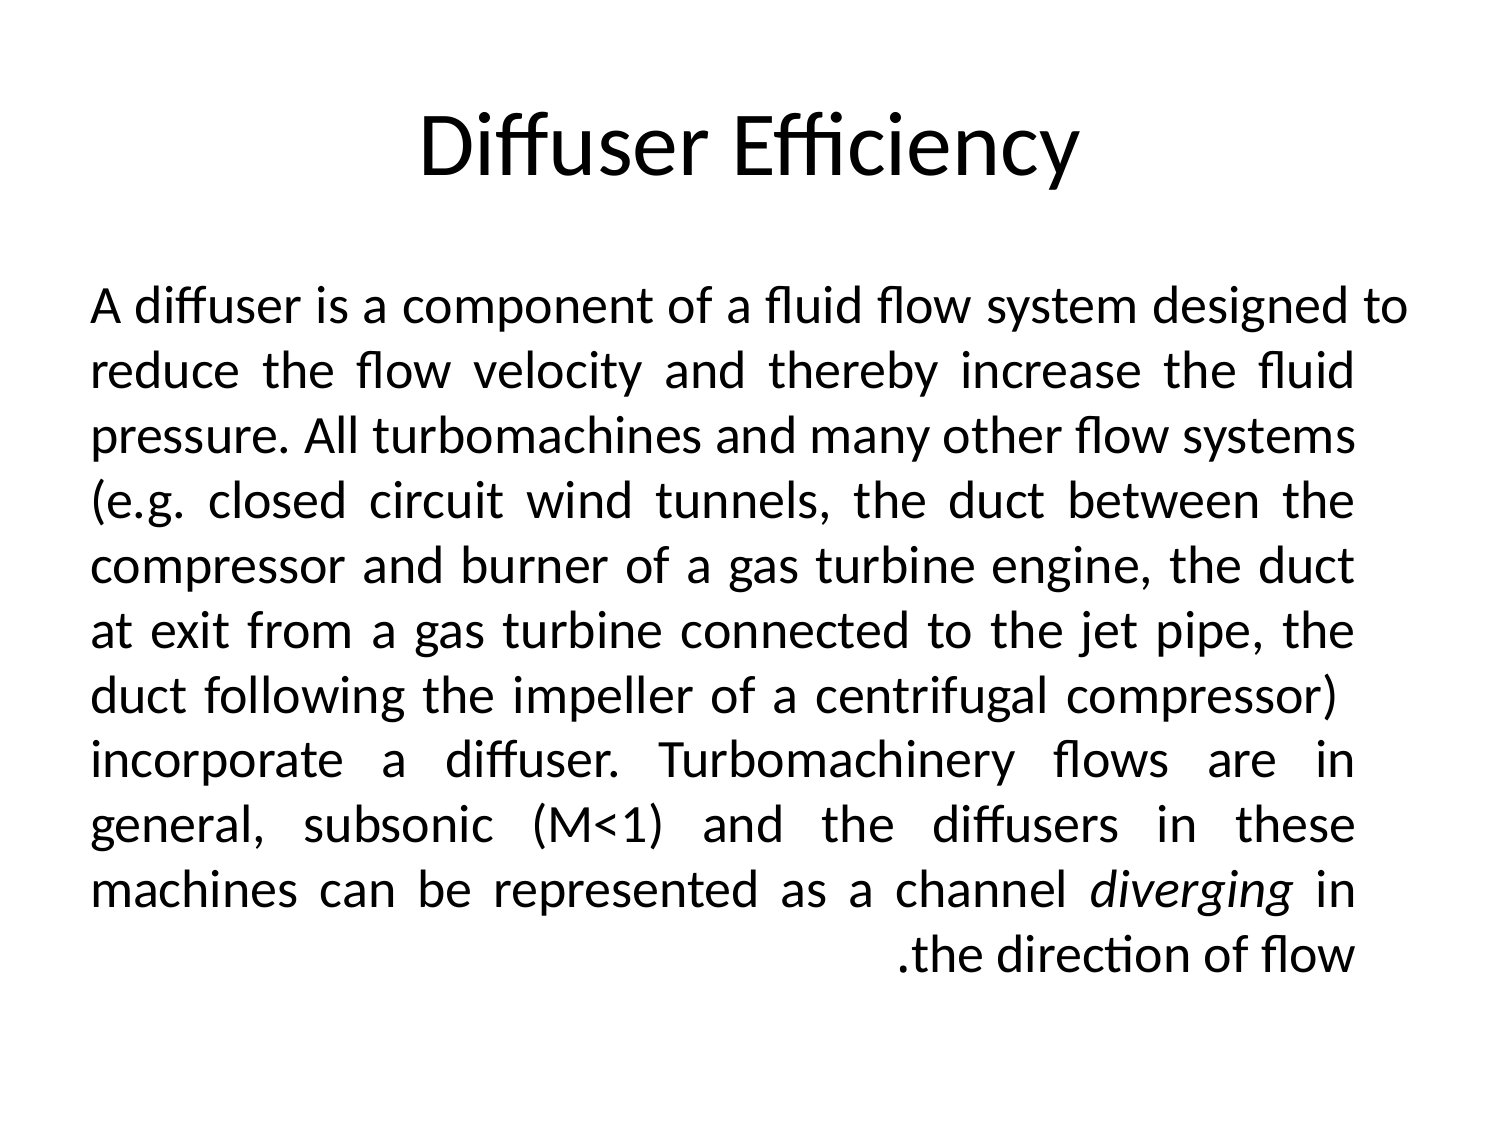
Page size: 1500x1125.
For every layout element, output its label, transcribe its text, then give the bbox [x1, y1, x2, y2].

title Diffuser Efficiency [75, 45, 1425, 233]
list A diffuser is a component of a fluid flow system designed to reduce the flow velocity and thereby increase the fluid pressure. All turbomachines and many other flow systems (e.g. closed circuit wind tunnels, the duct between the compressor and burner of a gas turbine engine, the duct at exit from a gas turbine connected to the jet pipe, the duct following the impeller of a centrifugal compressor) incorporate a diffuser. Turbomachinery flows are in general, subsonic (M<1) and the diffusers in these machines can be represented as a channel diverging in the direction of flow. [75, 262, 1425, 1005]
